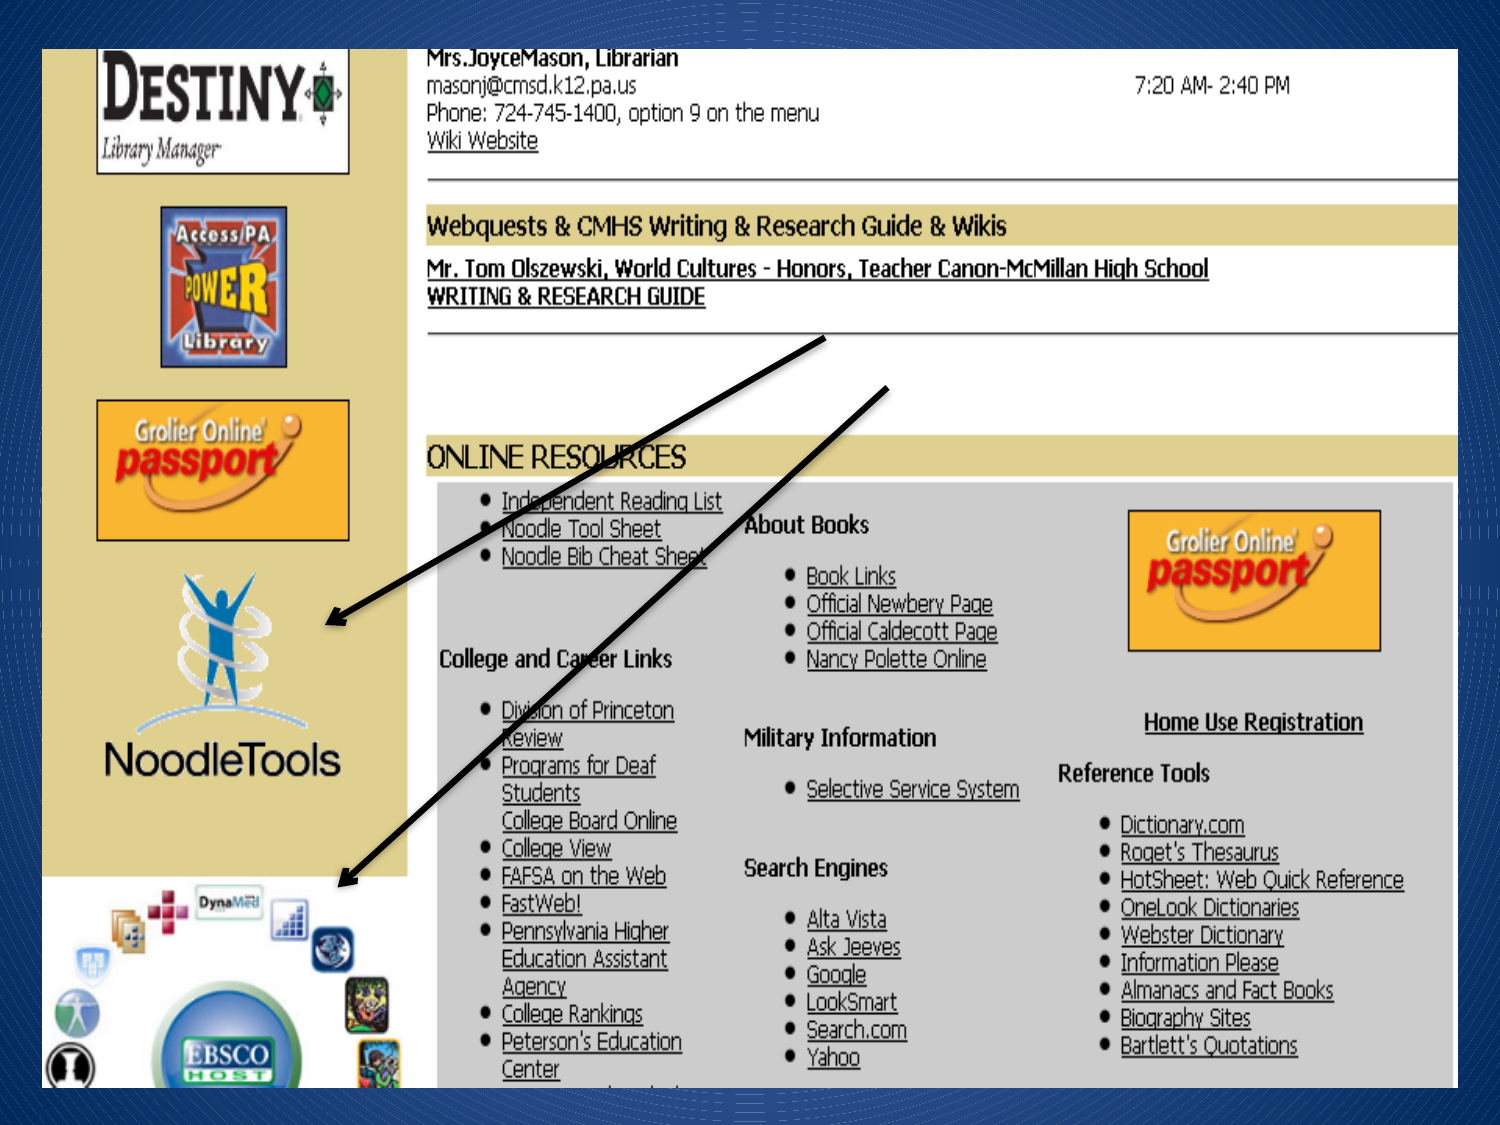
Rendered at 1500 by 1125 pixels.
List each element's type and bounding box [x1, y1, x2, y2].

text_box [337, 387, 888, 888]
picture [41, 49, 1458, 1088]
text_box [324, 337, 826, 626]
